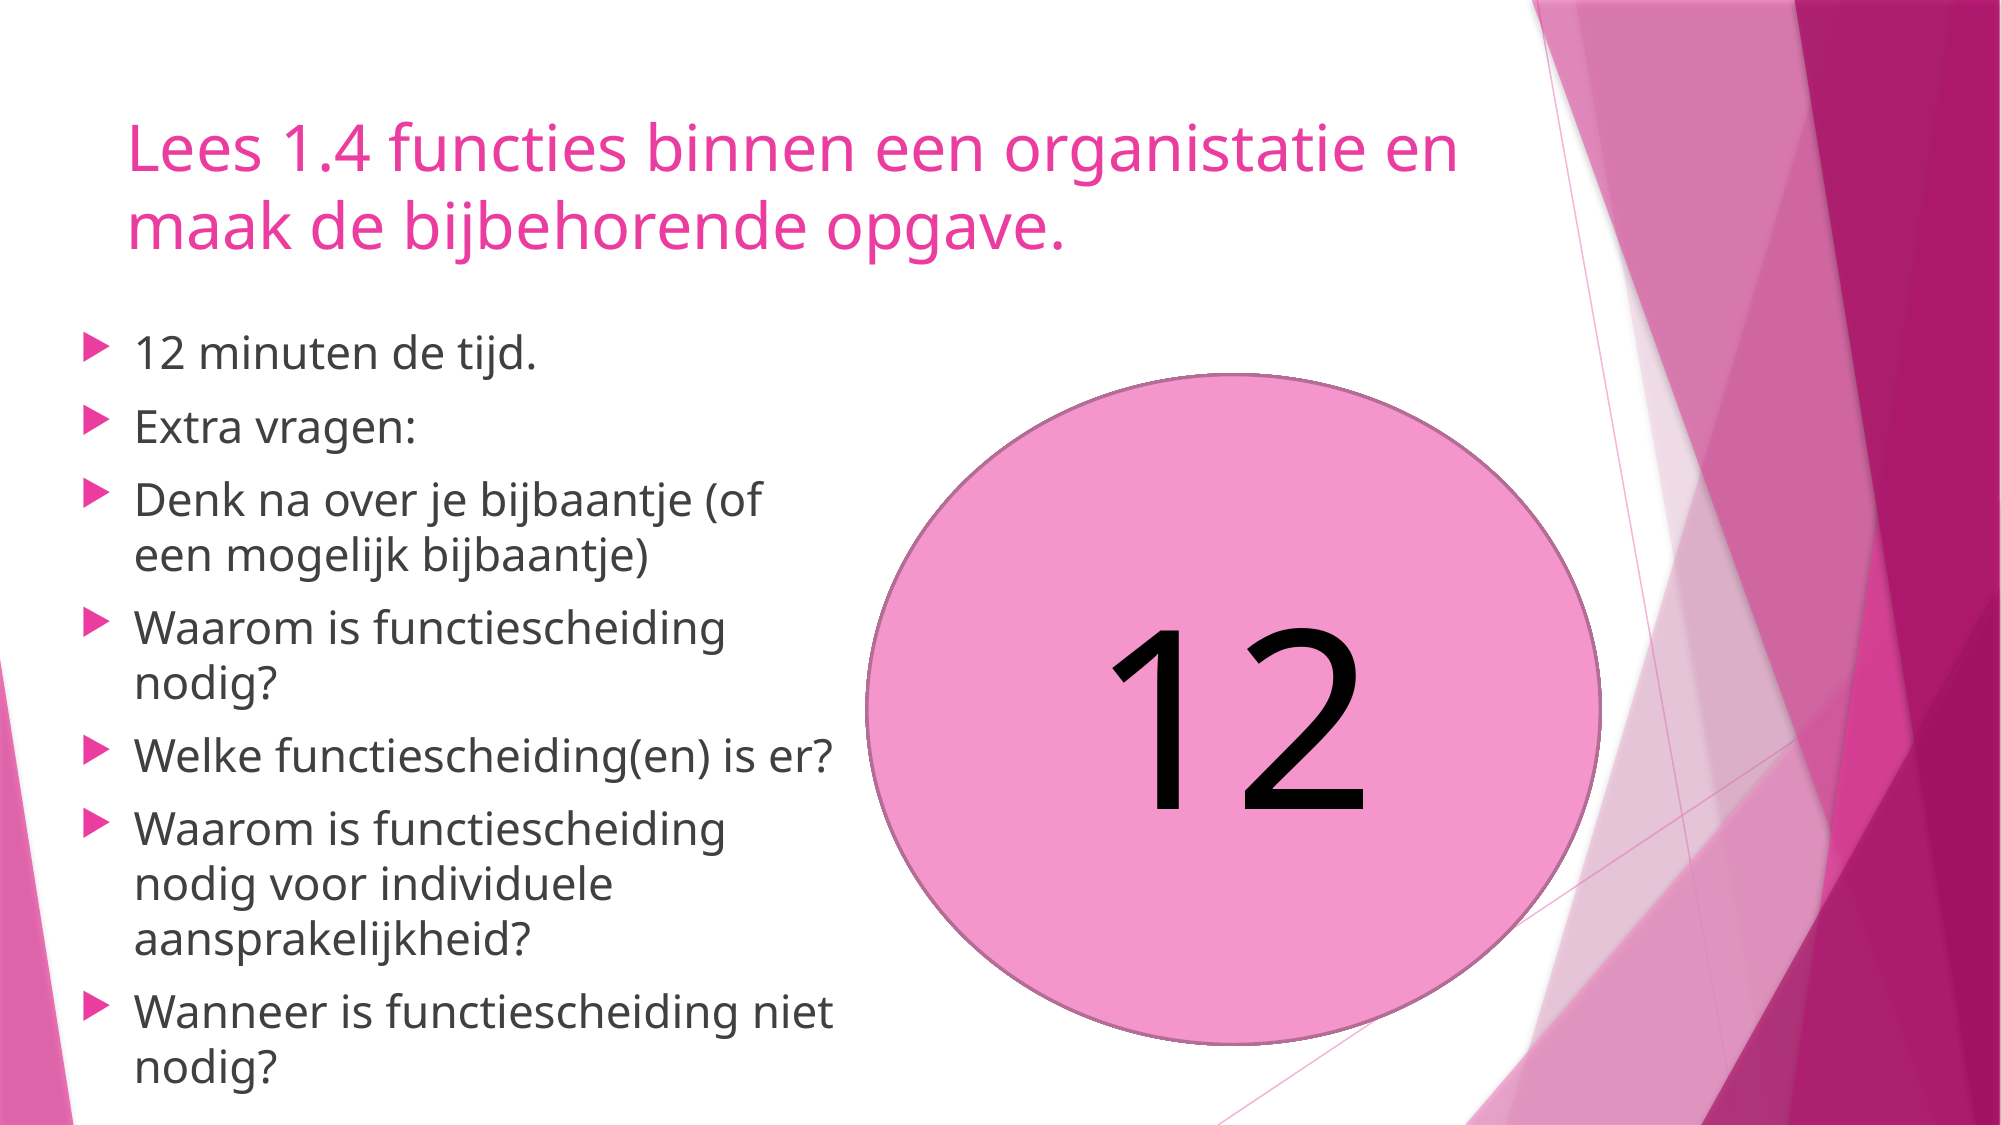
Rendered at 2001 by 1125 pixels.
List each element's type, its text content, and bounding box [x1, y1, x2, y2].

list 12 minuten de tijd. Extra vragen: Denk na over je bijbaantje (of een mogelijk bijbaantje) Waarom is functiescheiding nodig? Welke functiescheiding(en) is er? Waarom is functiescheiding nodig voor individuele aansprakelijkheid? Wanneer is functiescheiding niet nodig? [65, 316, 868, 1117]
text_box 12 [865, 373, 1602, 1046]
title Lees 1.4 functies binnen een organistatie en maak de bijbehorende opgave. [111, 99, 1522, 317]
